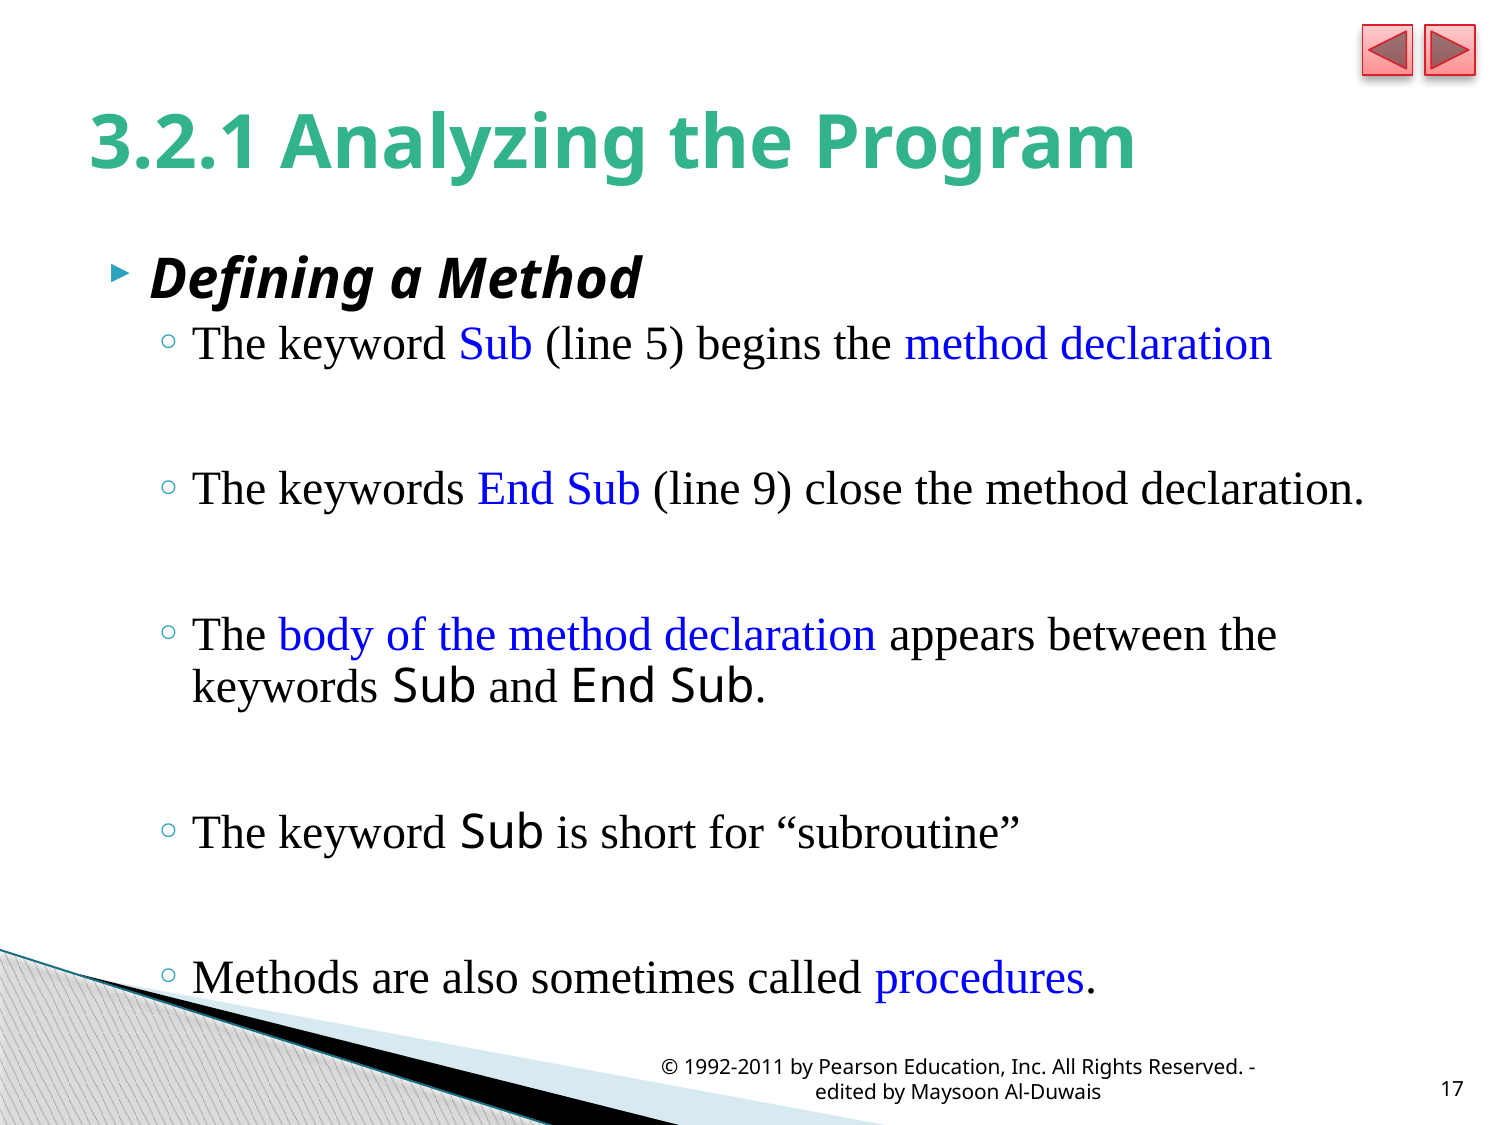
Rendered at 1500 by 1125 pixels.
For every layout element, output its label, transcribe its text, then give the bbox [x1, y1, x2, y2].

slide_number 17 [1418, 1051, 1479, 1112]
footer © 1992-2011 by Pearson Education, Inc. All Rights Reserved. - edited by Maysoon Al-Duwais [612, 1051, 1305, 1112]
title 3.2.1 Analyzing the Program [75, 45, 1425, 233]
list Defining a Method The keyword Sub (line 5) begins the method declaration The keywords End Sub (line 9) close the method declaration. The body of the method declaration appears between the keywords Sub and End Sub. The keyword Sub is short for “subroutine” Methods are also sometimes called procedures. [74, 242, 1426, 1026]
